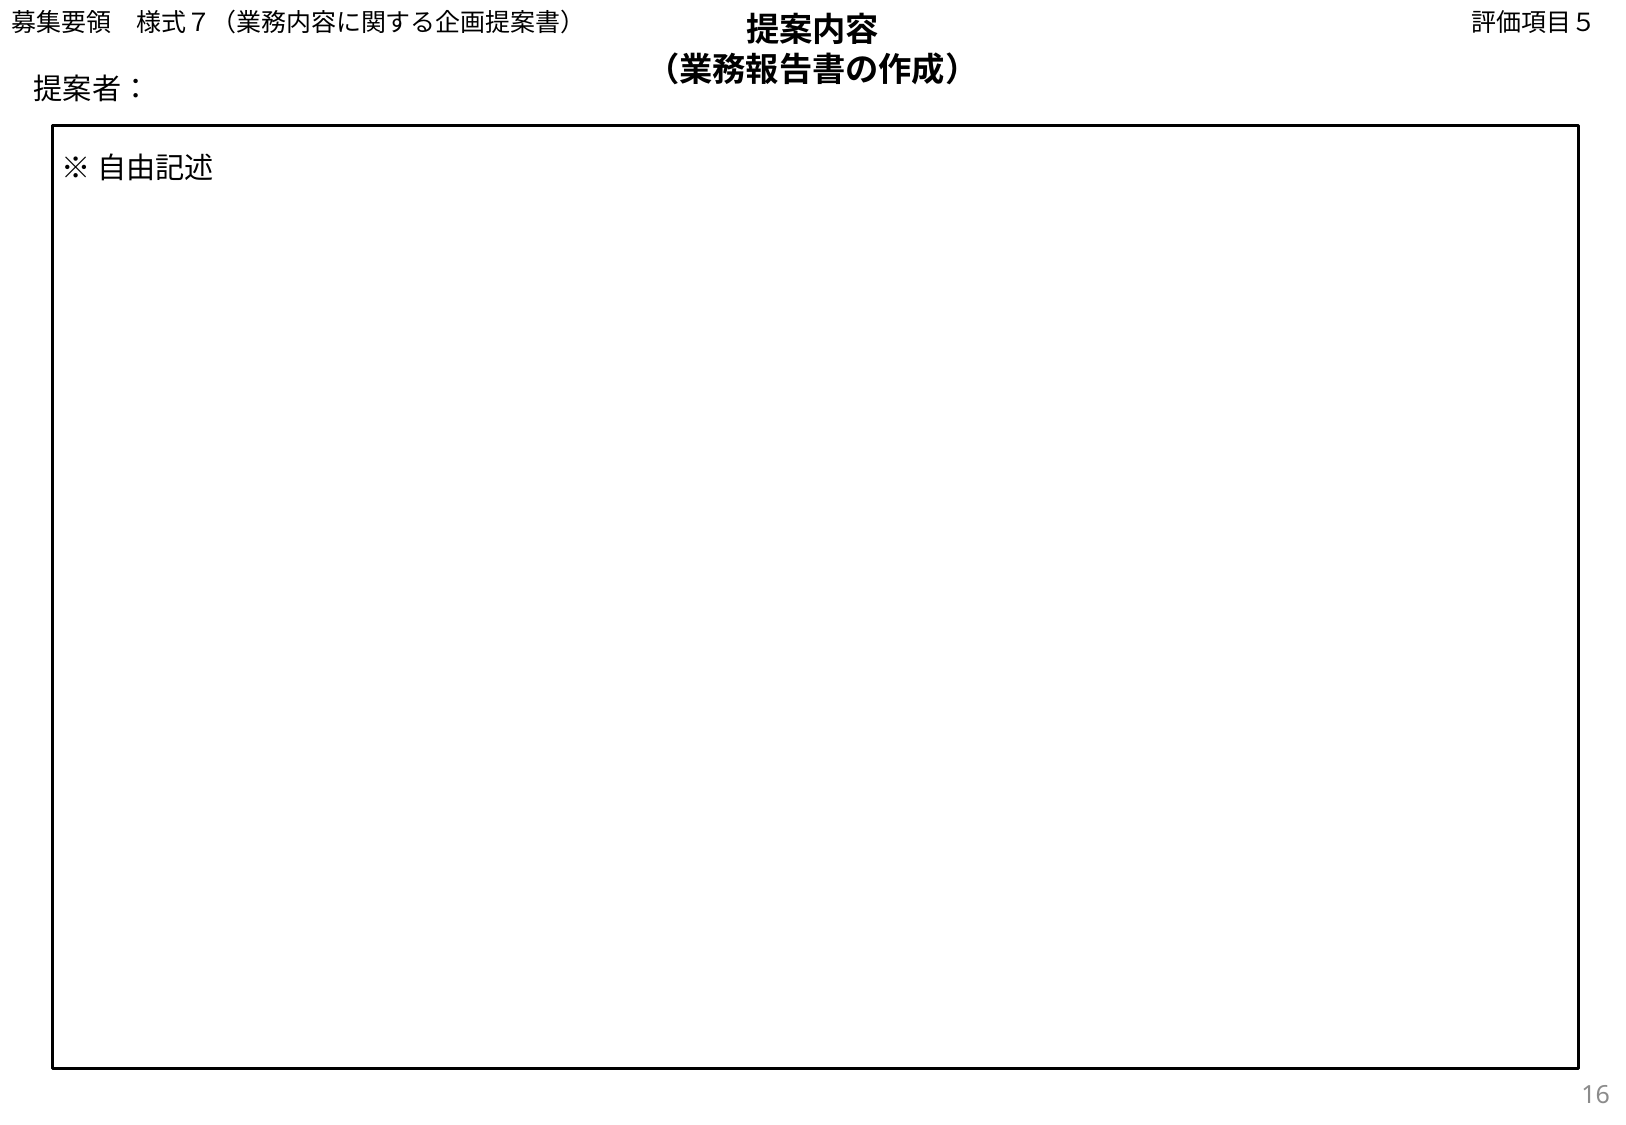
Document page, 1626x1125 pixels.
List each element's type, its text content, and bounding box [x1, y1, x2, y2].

text_box 募集要領 様式７（業務内容に関する企画提案書） [0, 0, 600, 47]
text_box ※自由記述 [46, 142, 237, 192]
text_box [52, 125, 1579, 1069]
text_box 提案者： [18, 63, 528, 113]
slide_number 16 [1259, 1065, 1625, 1125]
text_box 提案内容 （業務報告書の作成） [168, 1, 1457, 96]
text_box 評価項目５ [1443, 0, 1625, 47]
